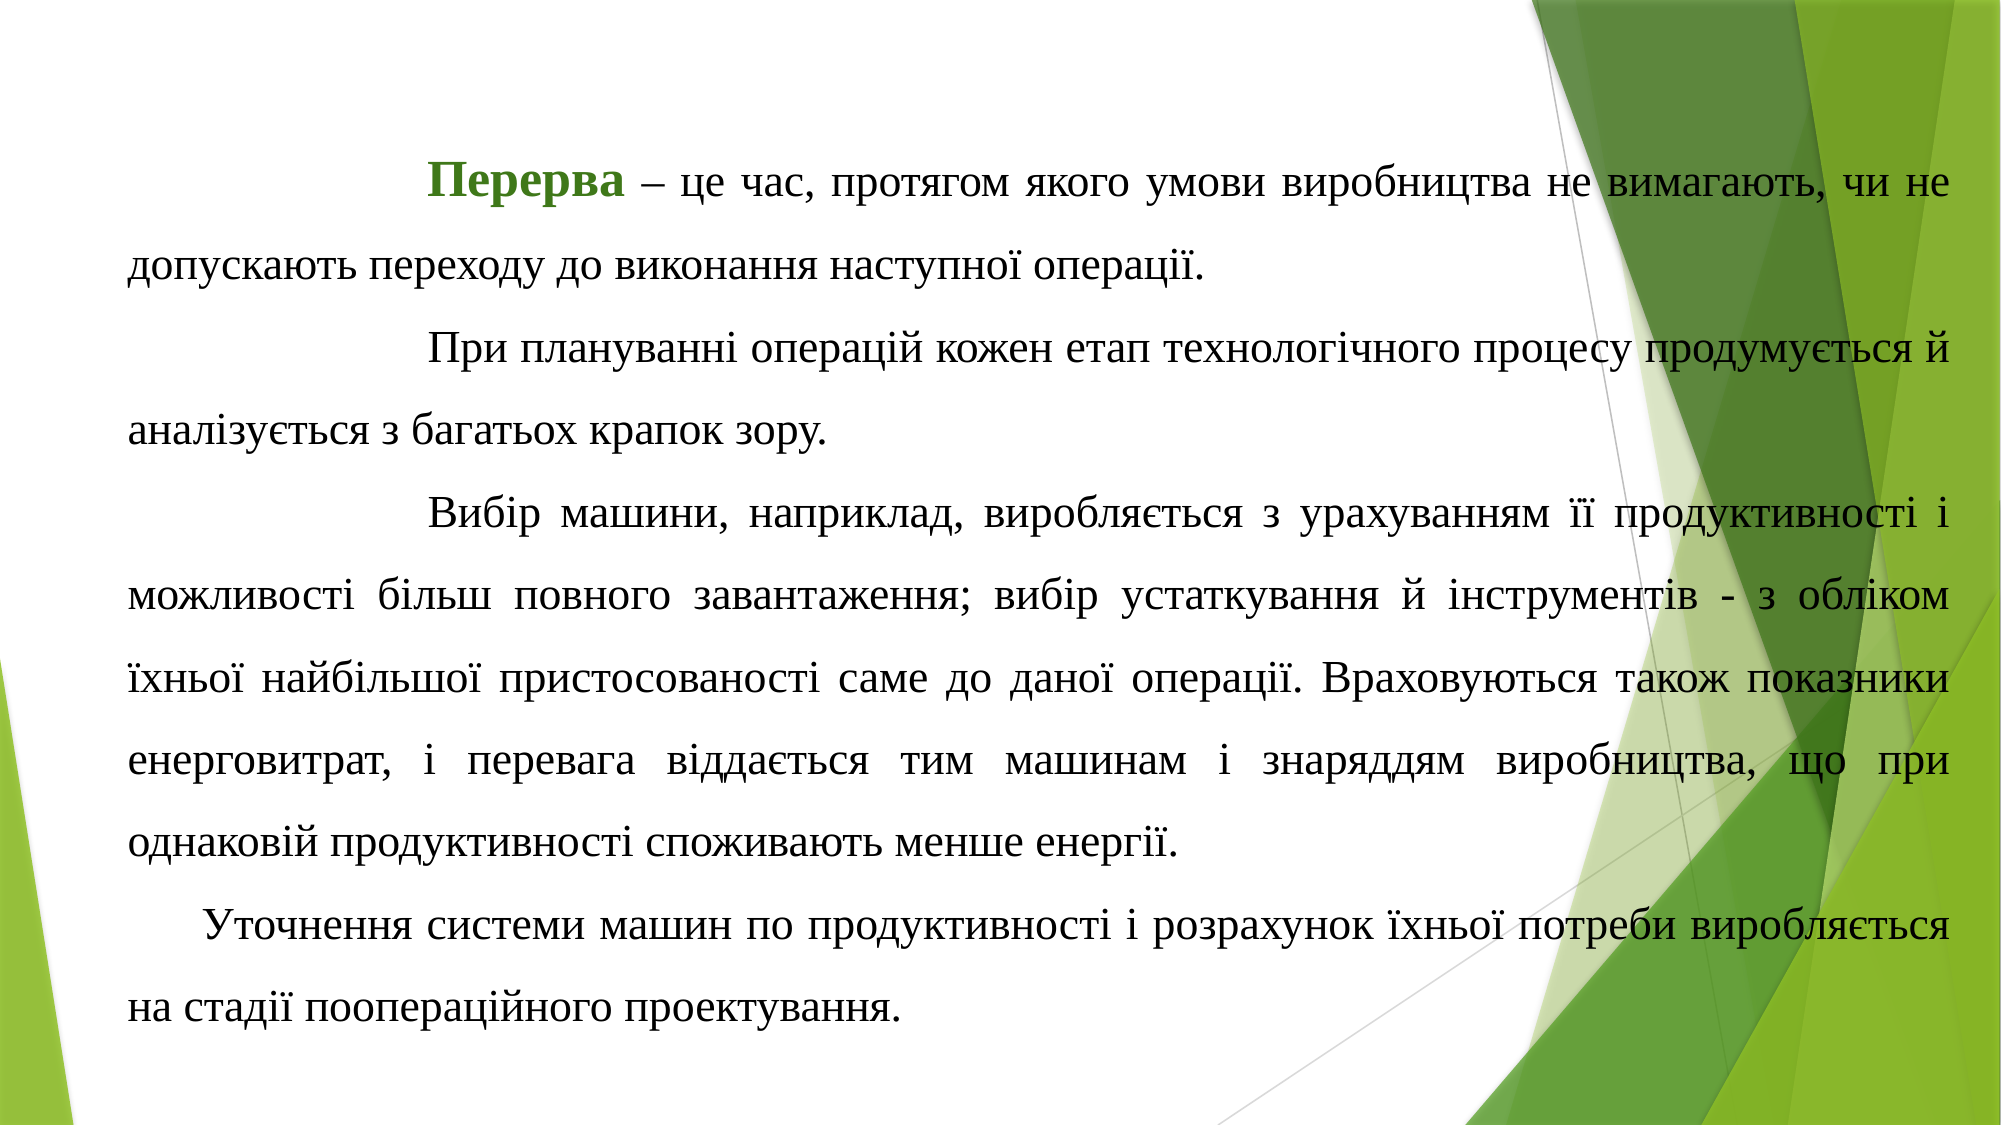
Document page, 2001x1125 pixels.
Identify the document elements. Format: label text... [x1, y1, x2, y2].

text_box Перерва – це час, протягом якого умови виробництва не вимагають, чи не допускають переходу до виконання наступної операції. При плануванні операцій кожен етап технологічного процесу продумується й аналізується з багатьох крапок зору. Вибір машини, наприклад, виробляється з урахуванням її продуктивності і можливості більш повного завантаження; вибір устаткування й інструментів - з обліком їхньої найбільшої пристосованості саме до даної операції. Враховуються також показники енерговитрат, і перевага віддається тим машинам і знаряддям виробництва, що при однаковій продуктивності споживають менше енергії. Уточнення системи машин по продуктивності і розрахунок їхньої потреби виробляється на стадії поопераційного проектування. [112, 105, 1967, 1039]
